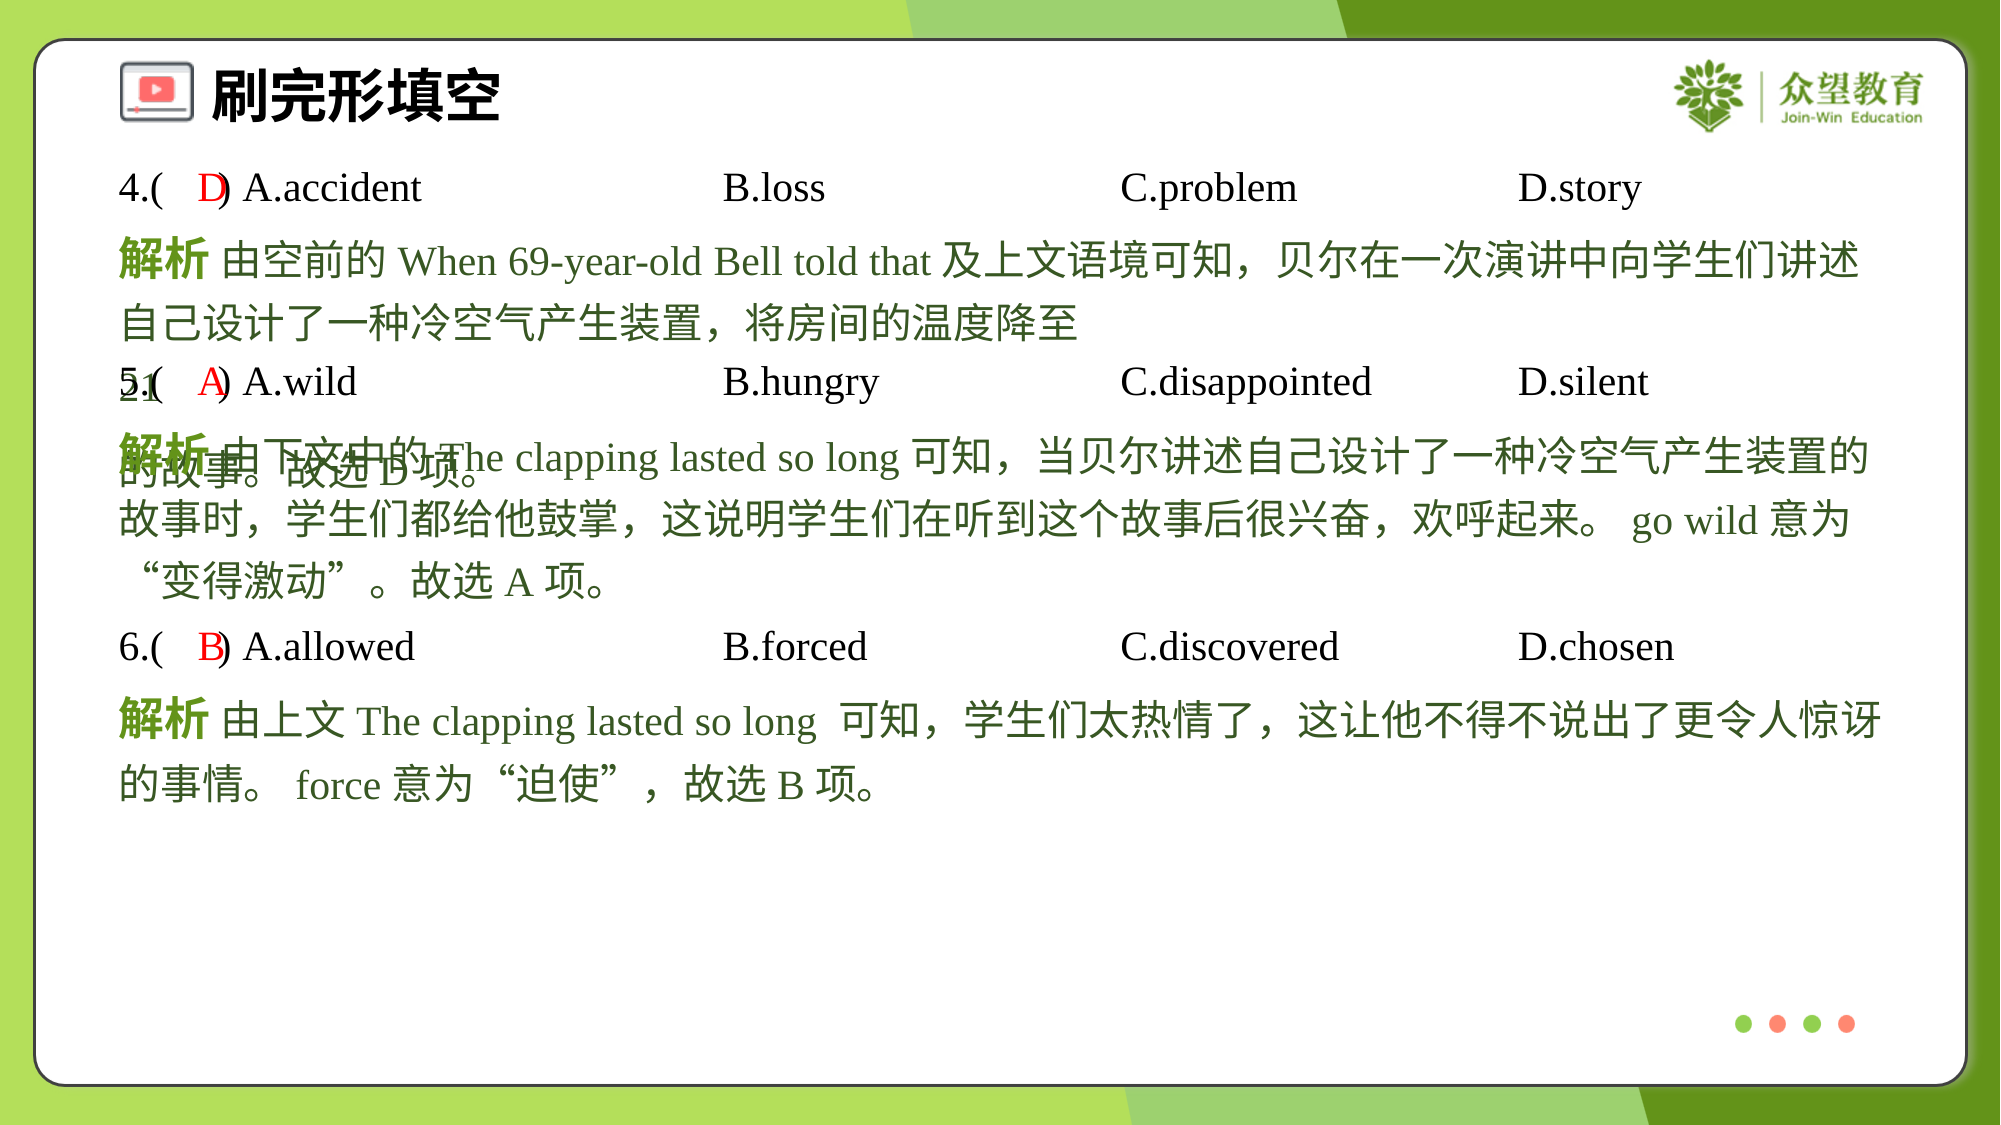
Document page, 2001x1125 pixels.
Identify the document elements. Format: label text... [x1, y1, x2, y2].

text_box 解析 由下文中的The clapping lasted so long可知，当贝尔讲述自己设计了一种冷空气产生装置的故事时，学生们都给他鼓掌，这说明学生们在听到这个故事后很兴奋，欢呼起来。go wild意为“变得激动”。故选A项。 [118, 411, 1883, 601]
text_box D [192, 146, 233, 205]
text_box B [192, 606, 231, 665]
text_box 5.( ) A.wild B.hungry C.disappointed D.silent [233, 341, 1883, 399]
text_box 4.( ) A.accident B.loss C.problem D.story [233, 146, 1883, 204]
text_box 5.( ) A.wild B.hungry C.disappointed D.silent [118, 341, 192, 399]
picture [0, 0, 2000, 1125]
text_box 4.( ) A.accident B.loss C.problem D.story [118, 146, 192, 204]
text_box 6.( ) A.allowed B.forced C.discovered D.chosen [118, 606, 192, 664]
text_box 解析 由上文The clapping lasted so long 可知，学生们太热情了，这让他不得不说出了更令人惊讶的事情。force意为“迫使”，故选B项。 [118, 676, 1883, 803]
text_box 6.( ) A.allowed B.forced C.discovered D.chosen [231, 606, 1883, 664]
text_box A [192, 341, 233, 400]
